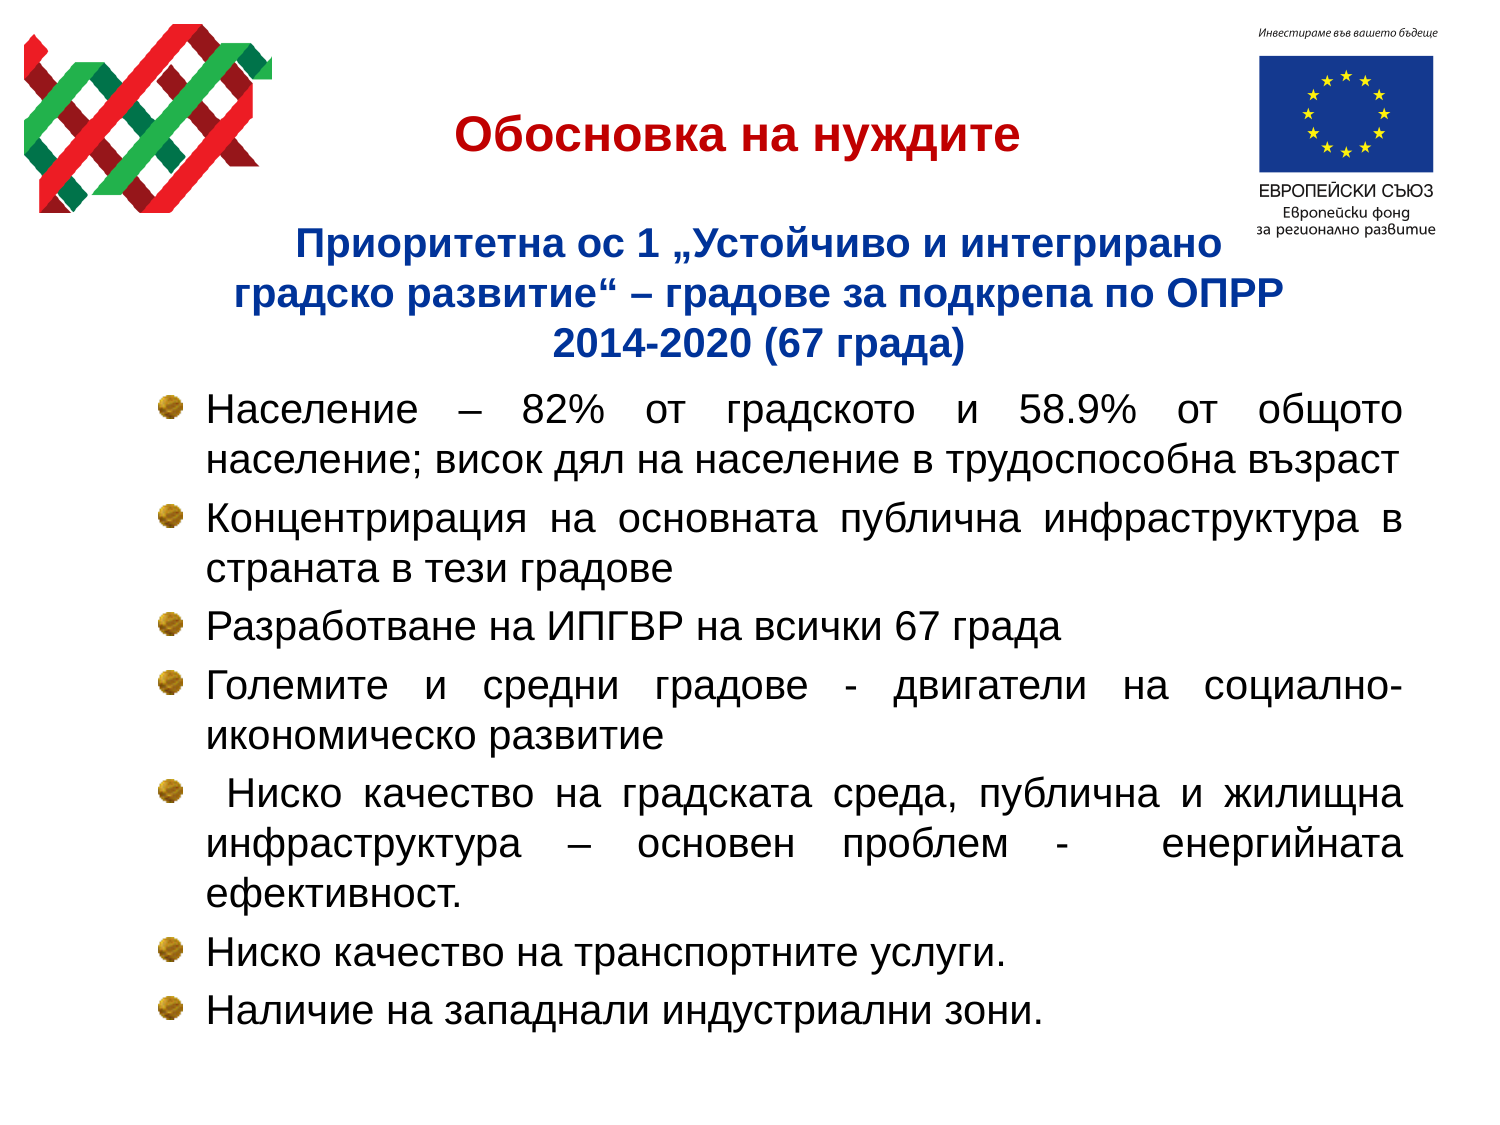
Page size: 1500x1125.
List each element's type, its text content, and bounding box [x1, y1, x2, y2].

picture [158, 504, 183, 528]
picture [158, 996, 183, 1020]
picture [158, 670, 183, 695]
picture [1257, 27, 1438, 238]
list Население – 82% от градското и 58.9% от общото население; висок дял на население в трудоспособна възраст Концентрирация на основната публична инфраструктура в страната в тези градове Разработване на ИПГВР на всички 67 града Големите и средни градове - двигатели на социално-икономическо развитие Ниско качество на градската среда, публична и жилищна инфраструктура – основен проблем - енергийната ефективност. Ниско качество на транспортните услуги. Наличие на западнали индустриални зони. [68, 374, 1419, 1054]
picture [158, 612, 183, 636]
text_box Приоритетна ос 1 „Устойчиво и интегрирано градско развитие“ – градове за подкрепа по ОПРР 2014-2020 (67 града) [218, 208, 1300, 373]
picture [158, 779, 183, 803]
picture [158, 395, 183, 419]
picture [24, 24, 272, 213]
title Oбосновка на нуждите [301, 67, 1176, 196]
picture [158, 937, 183, 962]
